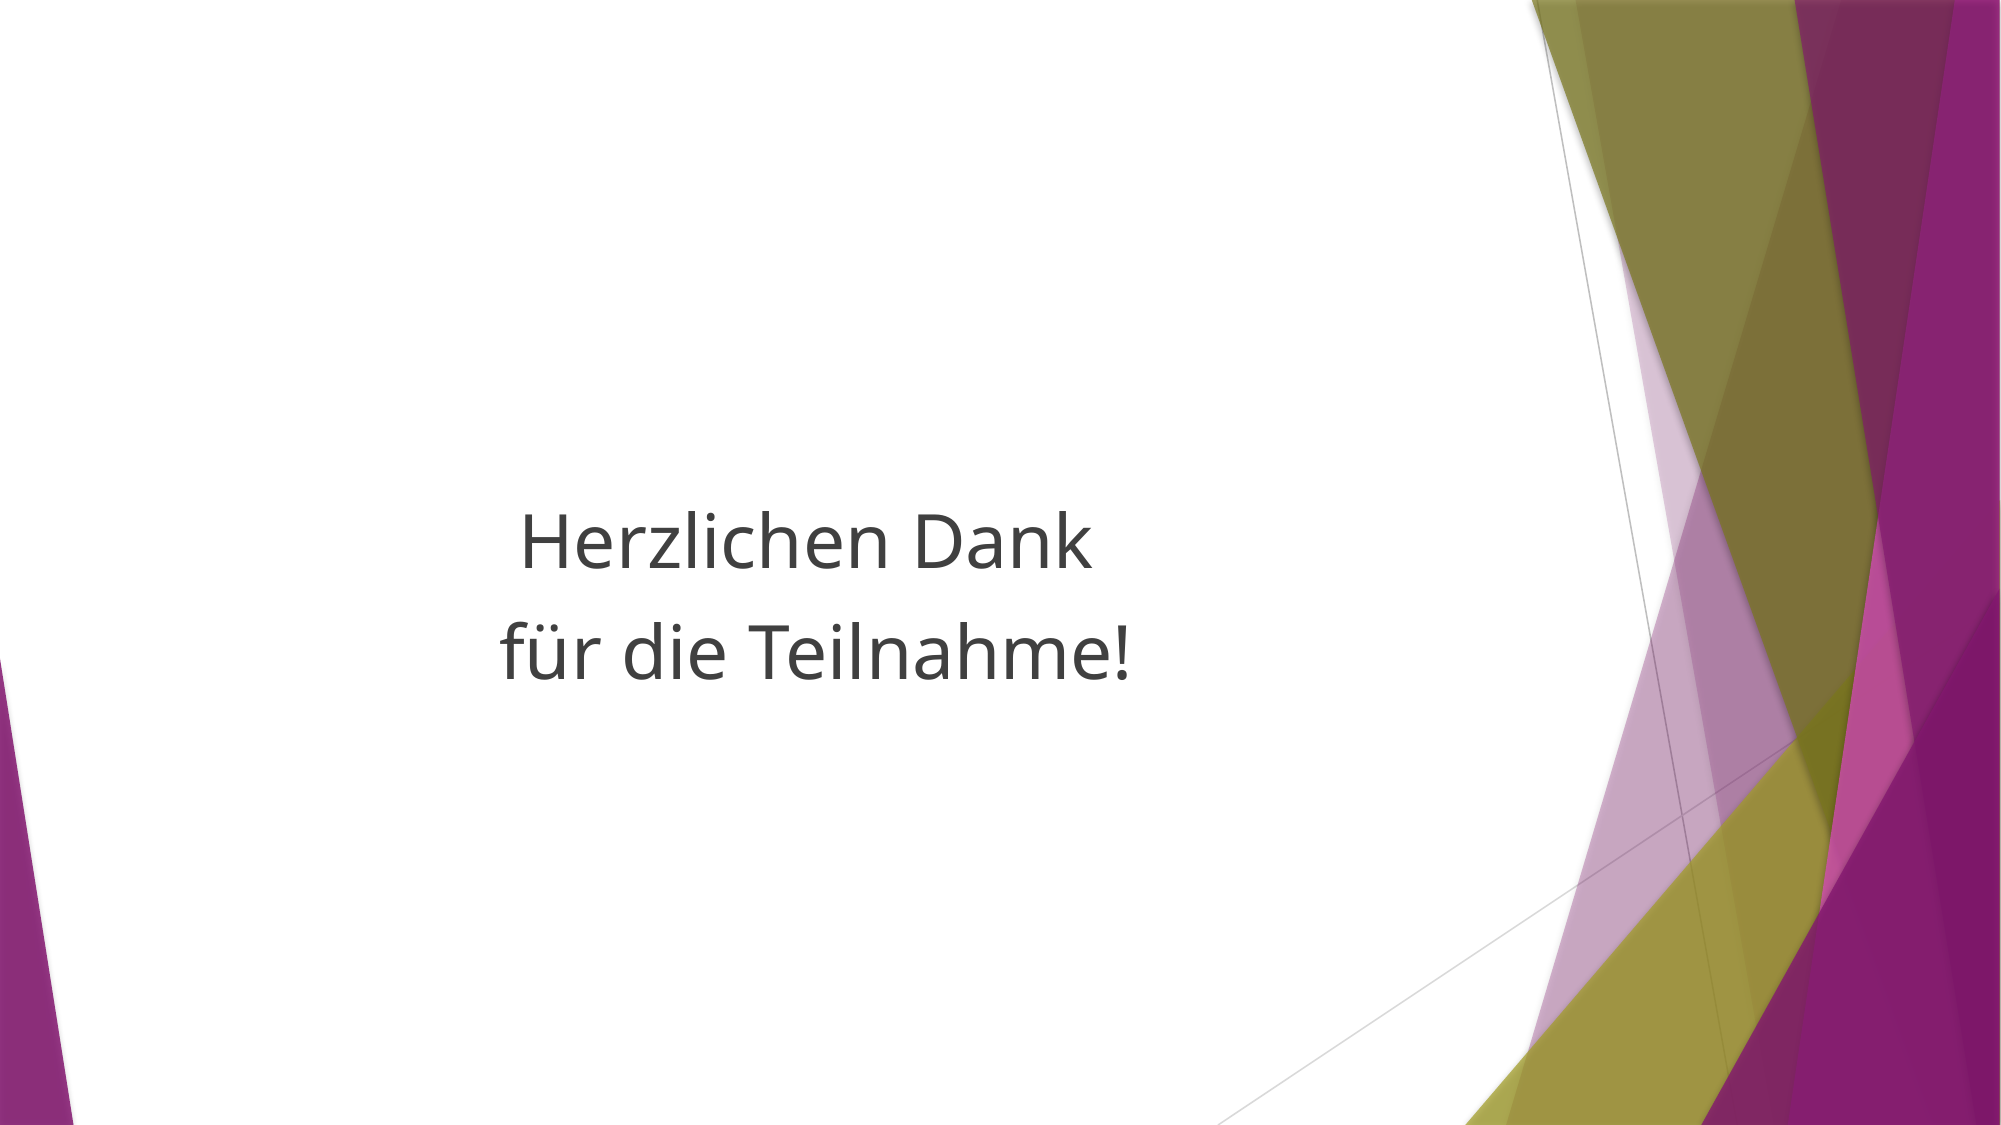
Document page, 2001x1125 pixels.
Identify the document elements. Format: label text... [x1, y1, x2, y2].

list Herzlichen Dank für die Teilnahme! [111, 354, 1522, 992]
